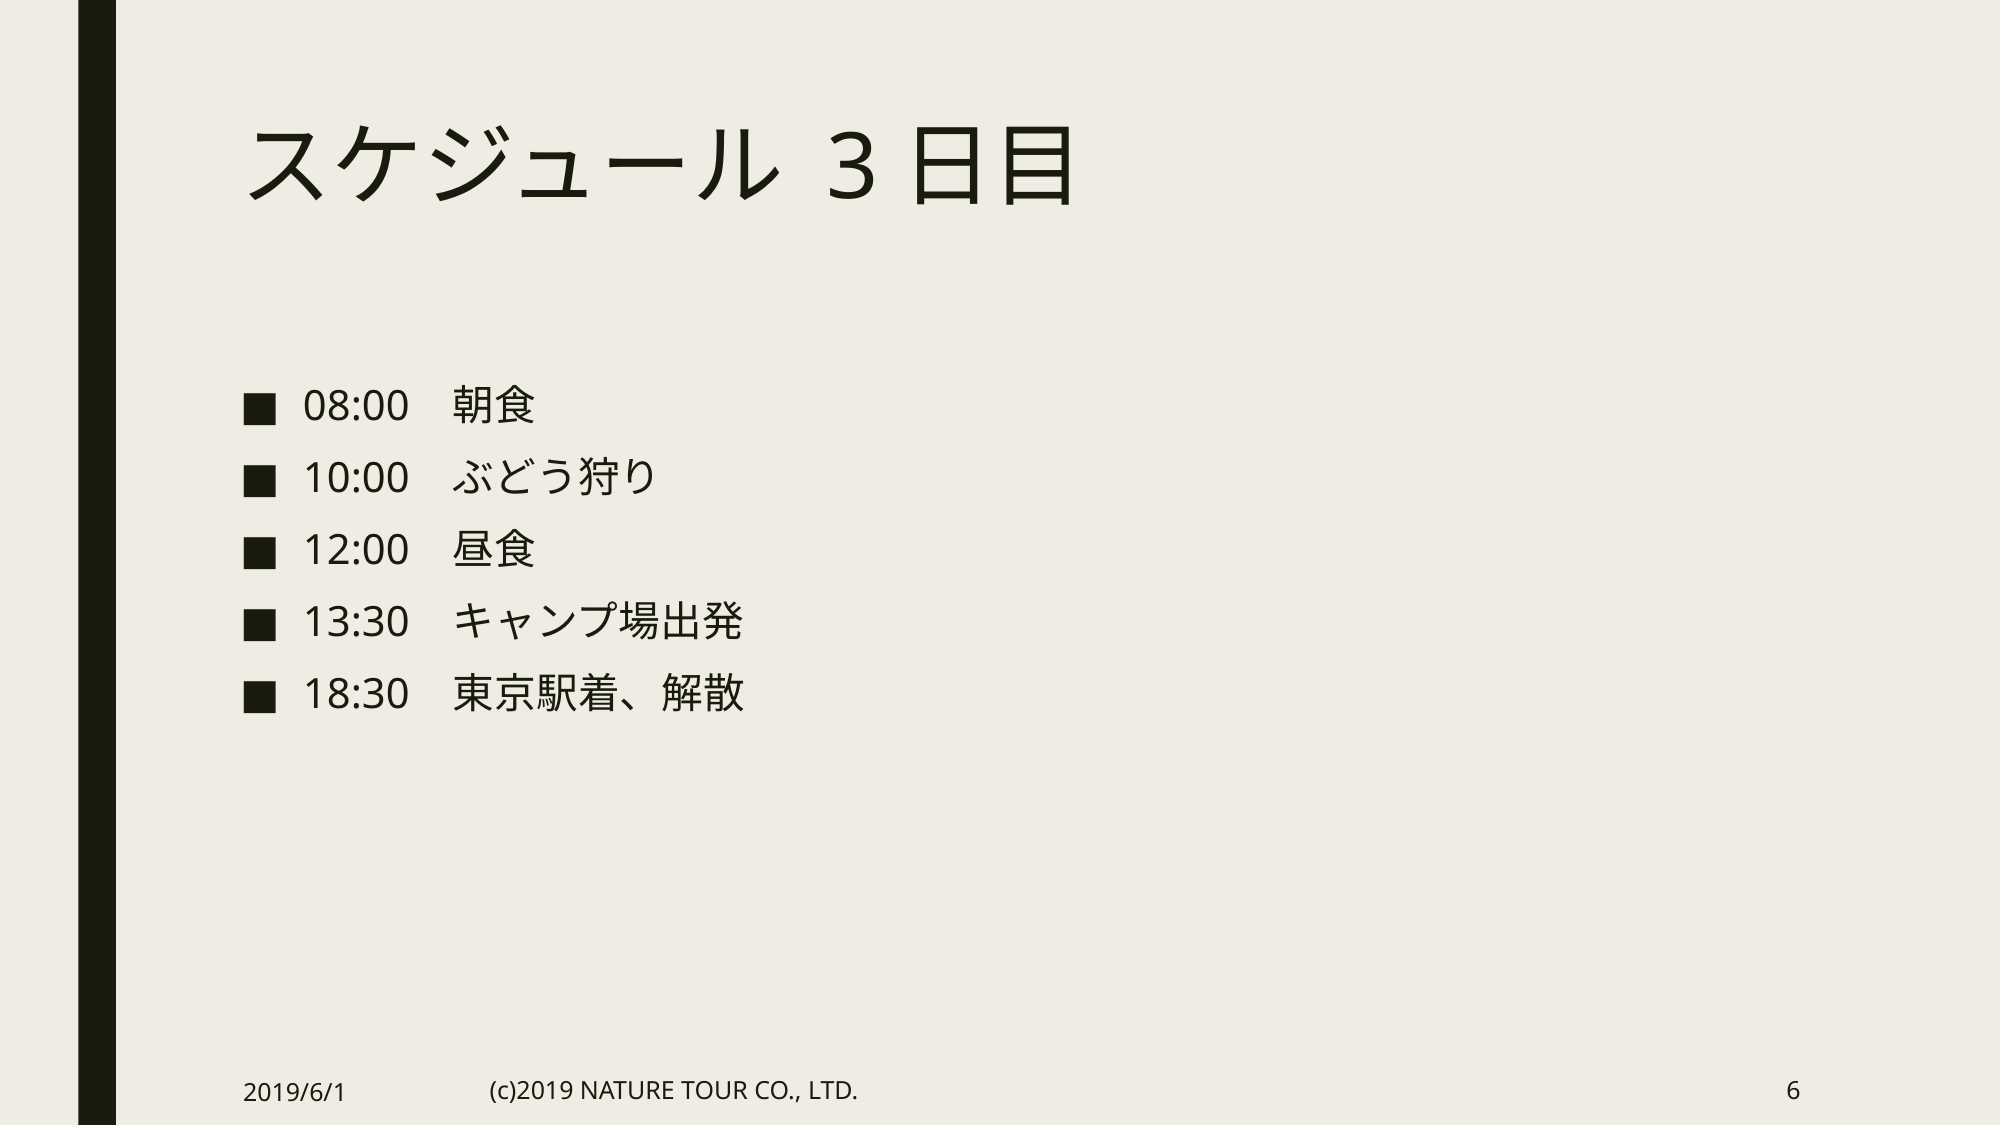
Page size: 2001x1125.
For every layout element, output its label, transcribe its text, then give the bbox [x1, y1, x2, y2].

slide_number 6 [1553, 1058, 1816, 1125]
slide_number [228, 1058, 426, 1125]
title スケジュール 3日目 [225, 112, 1800, 357]
footer (c)2019 NATURE TOUR CO., LTD. [474, 1058, 1505, 1125]
list 08:00 朝食 10:00 ぶどう狩り 12:00 昼食 13:30 キャンプ場出発 18:30 東京駅着、解散 [225, 375, 1800, 963]
